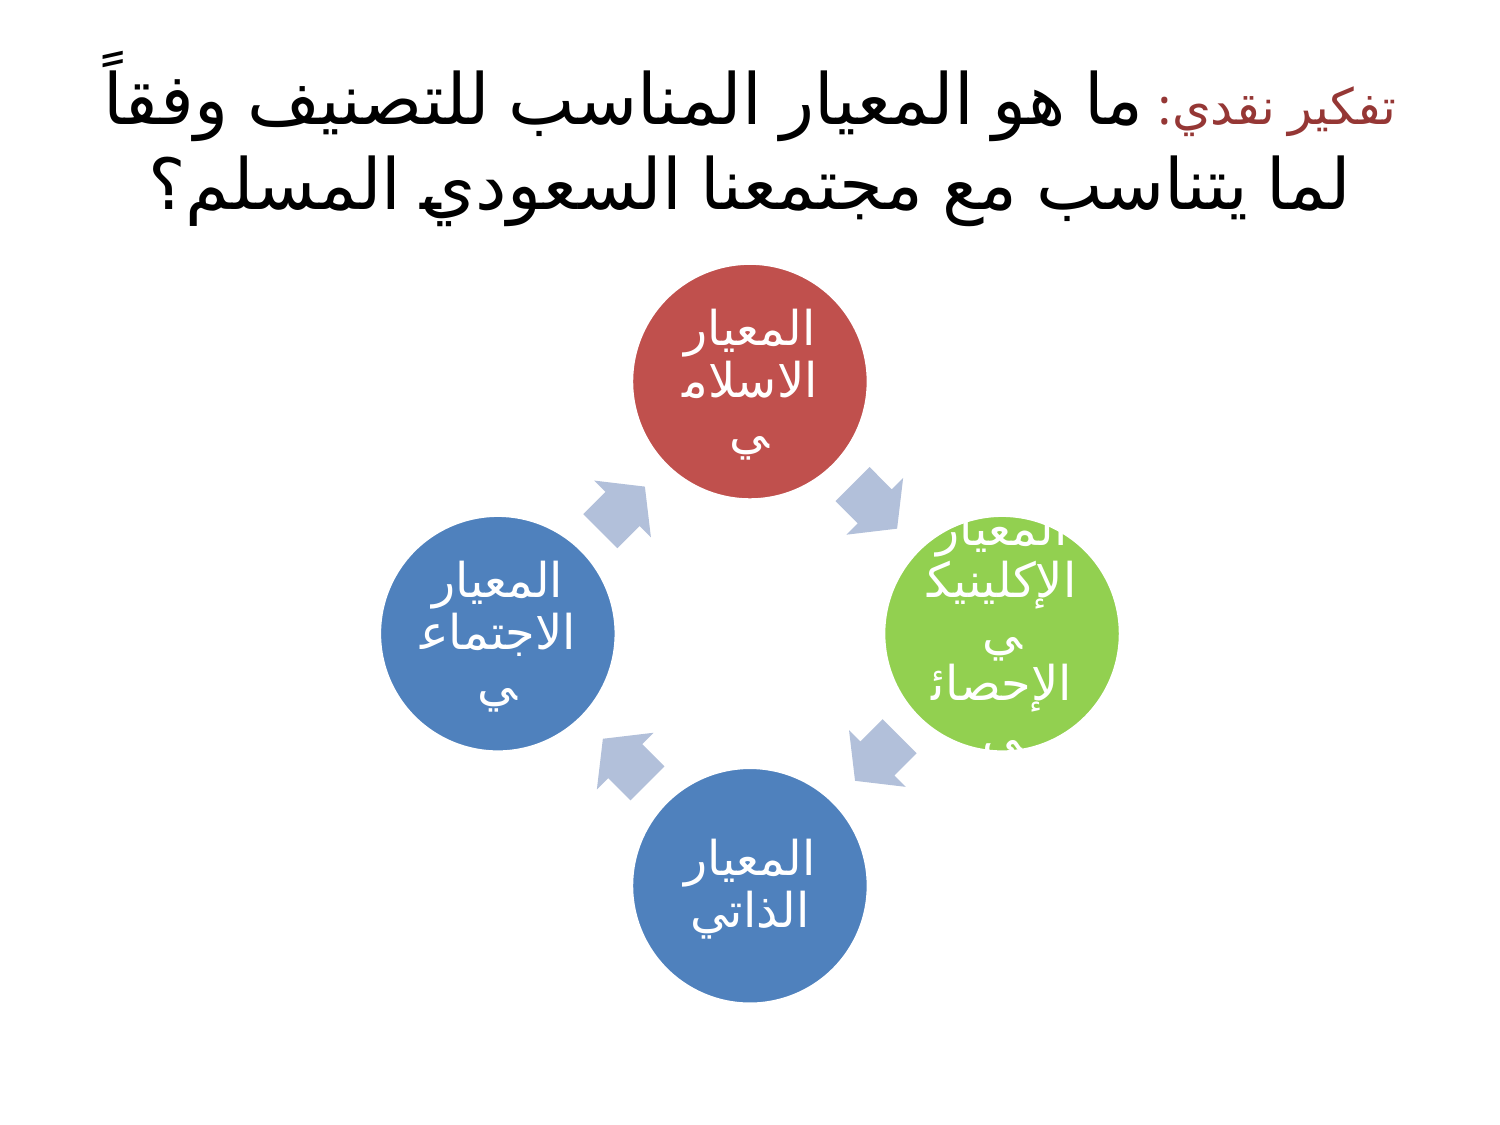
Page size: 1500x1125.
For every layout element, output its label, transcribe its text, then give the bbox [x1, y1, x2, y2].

title تفكير نقدي: ما هو المعيار المناسب للتصنيف وفقاً لما يتناسب مع مجتمعنا السعودي المسلم؟ [75, 45, 1425, 233]
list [74, 262, 1426, 1006]
